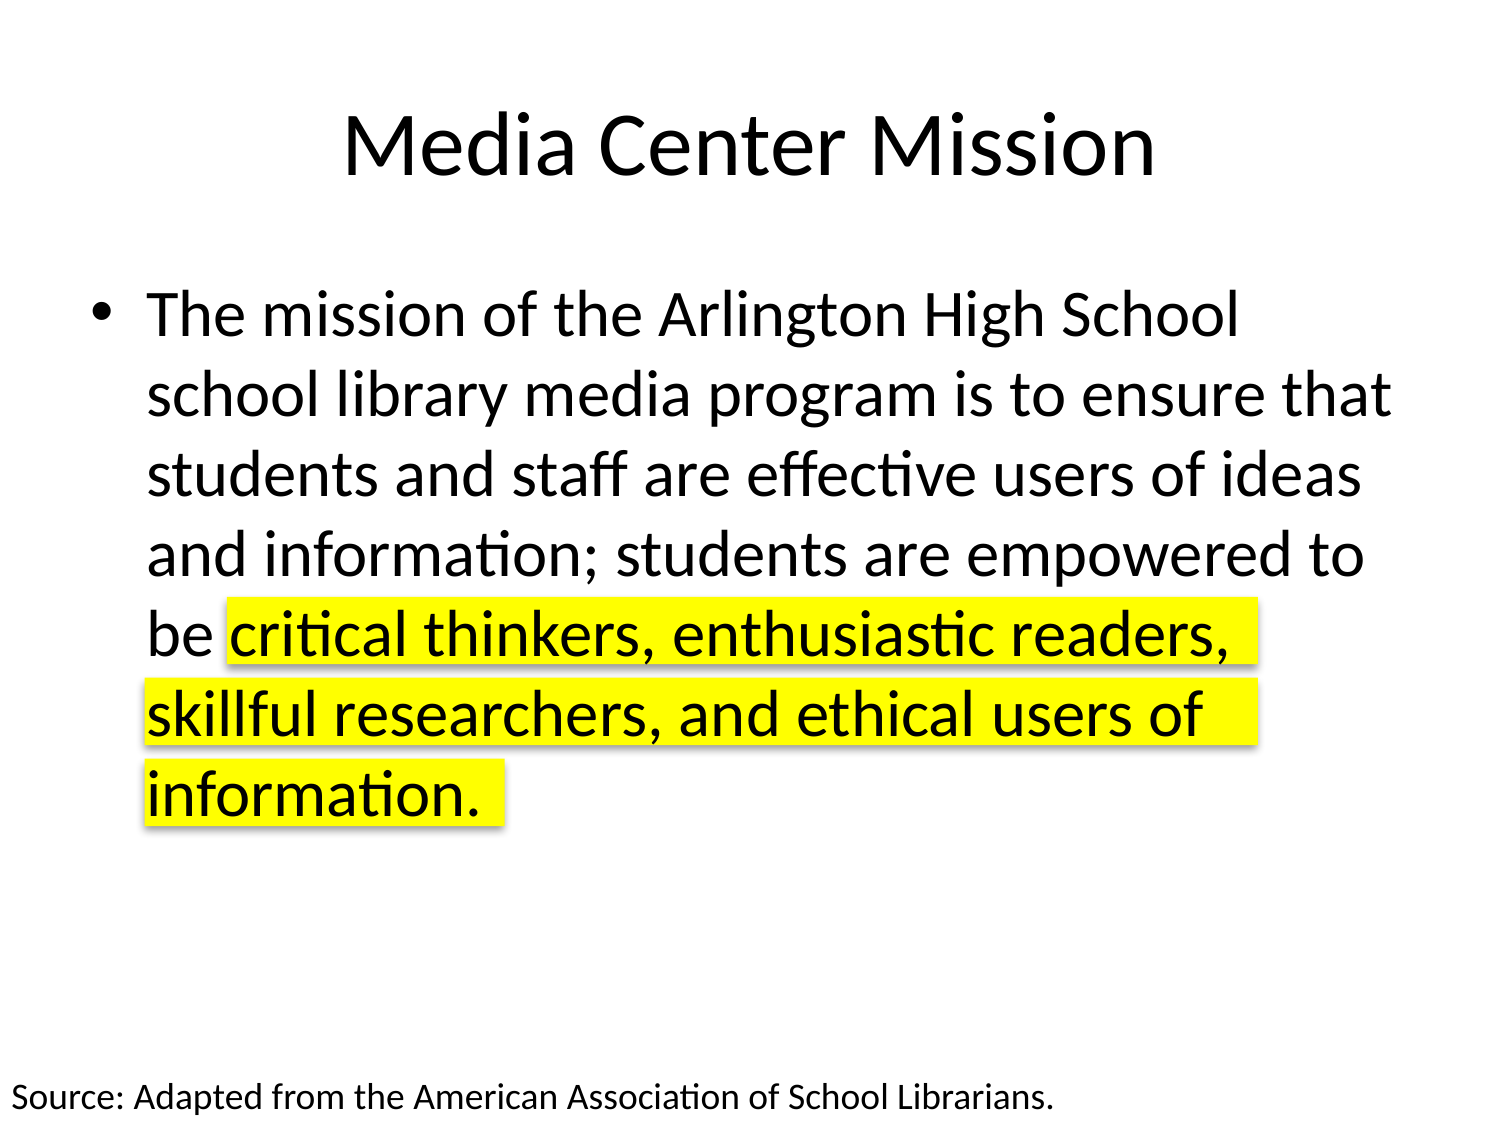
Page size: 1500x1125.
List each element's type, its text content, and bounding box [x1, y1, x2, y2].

title Media Center Mission [75, 45, 1425, 233]
list The mission of the Arlington High School school library media program is to ensure that students and staff are effective users of ideas and information; students are empowered to be critical thinkers, enthusiastic readers, skillful researchers, and ethical users of information. [75, 262, 1425, 1005]
text_box Source: Adapted from the American Association of School Librarians. [0, 1064, 1080, 1125]
